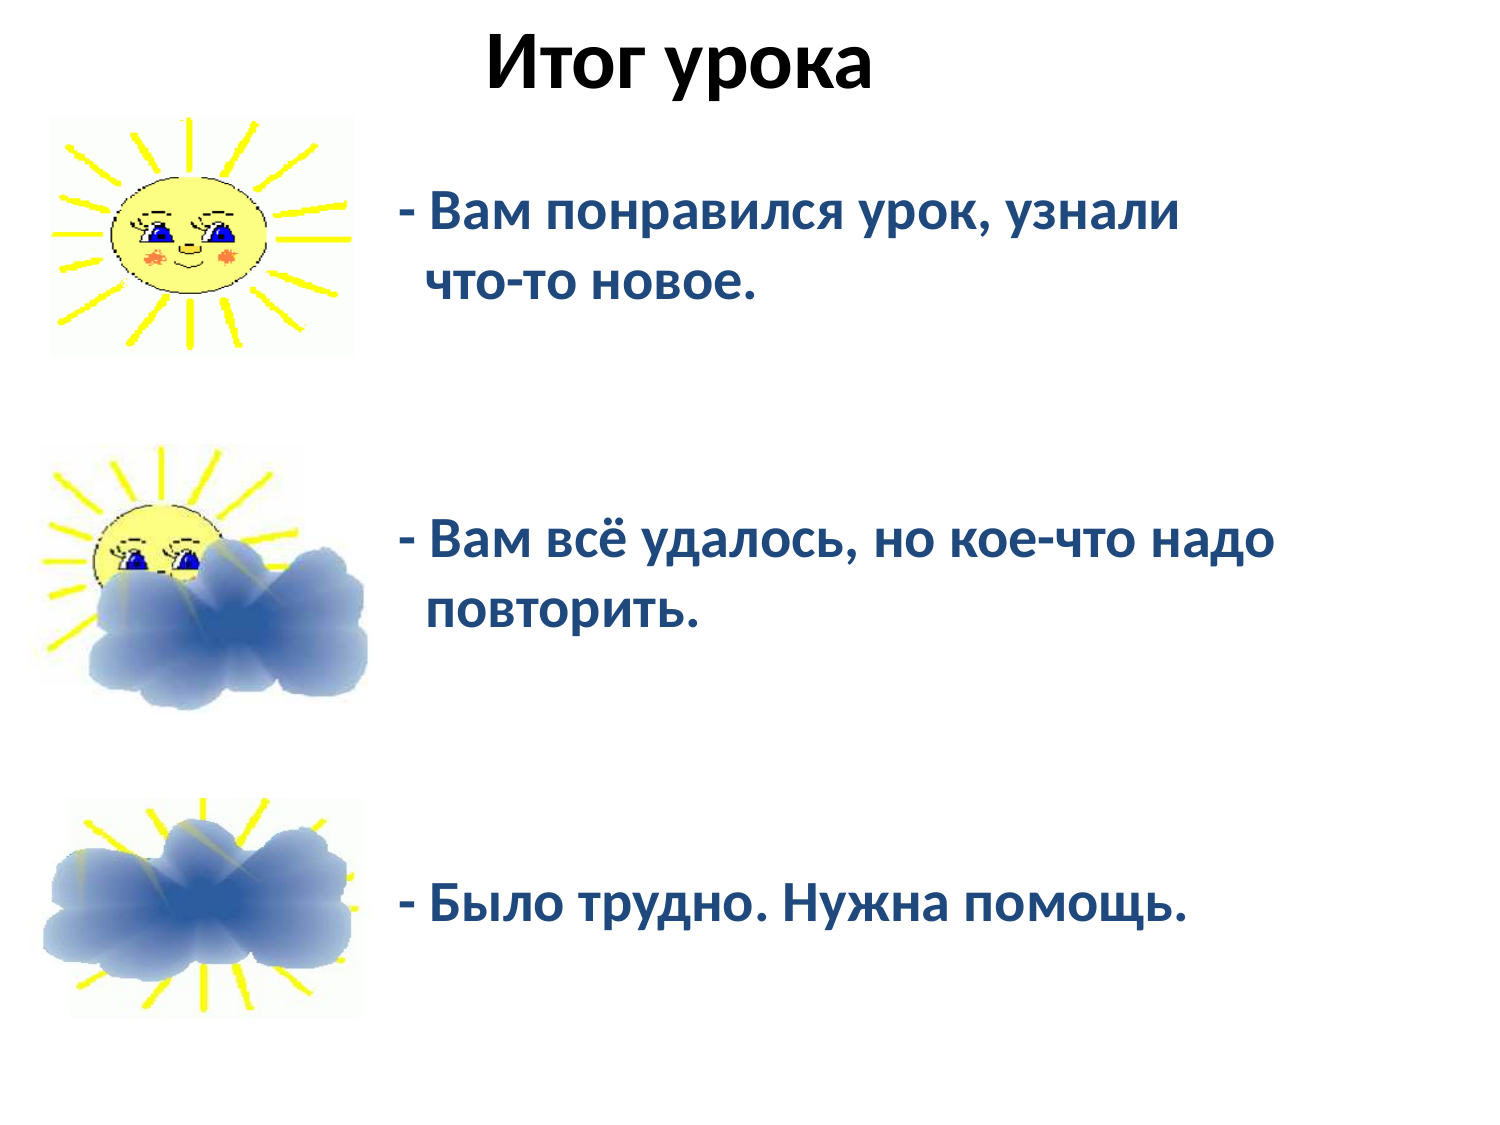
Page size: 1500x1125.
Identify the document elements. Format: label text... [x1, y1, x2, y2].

text_box - Вам всё удалось, но кое-что надо повторить. [383, 492, 1468, 647]
text_box Итог урока [29, 0, 1313, 113]
picture [29, 798, 373, 1020]
picture [29, 443, 373, 716]
text_box - Было трудно. Нужна помощь. [383, 855, 1319, 941]
picture [29, 113, 373, 364]
text_box - Вам понравился урок, узнали что-то новое. [383, 163, 1465, 319]
